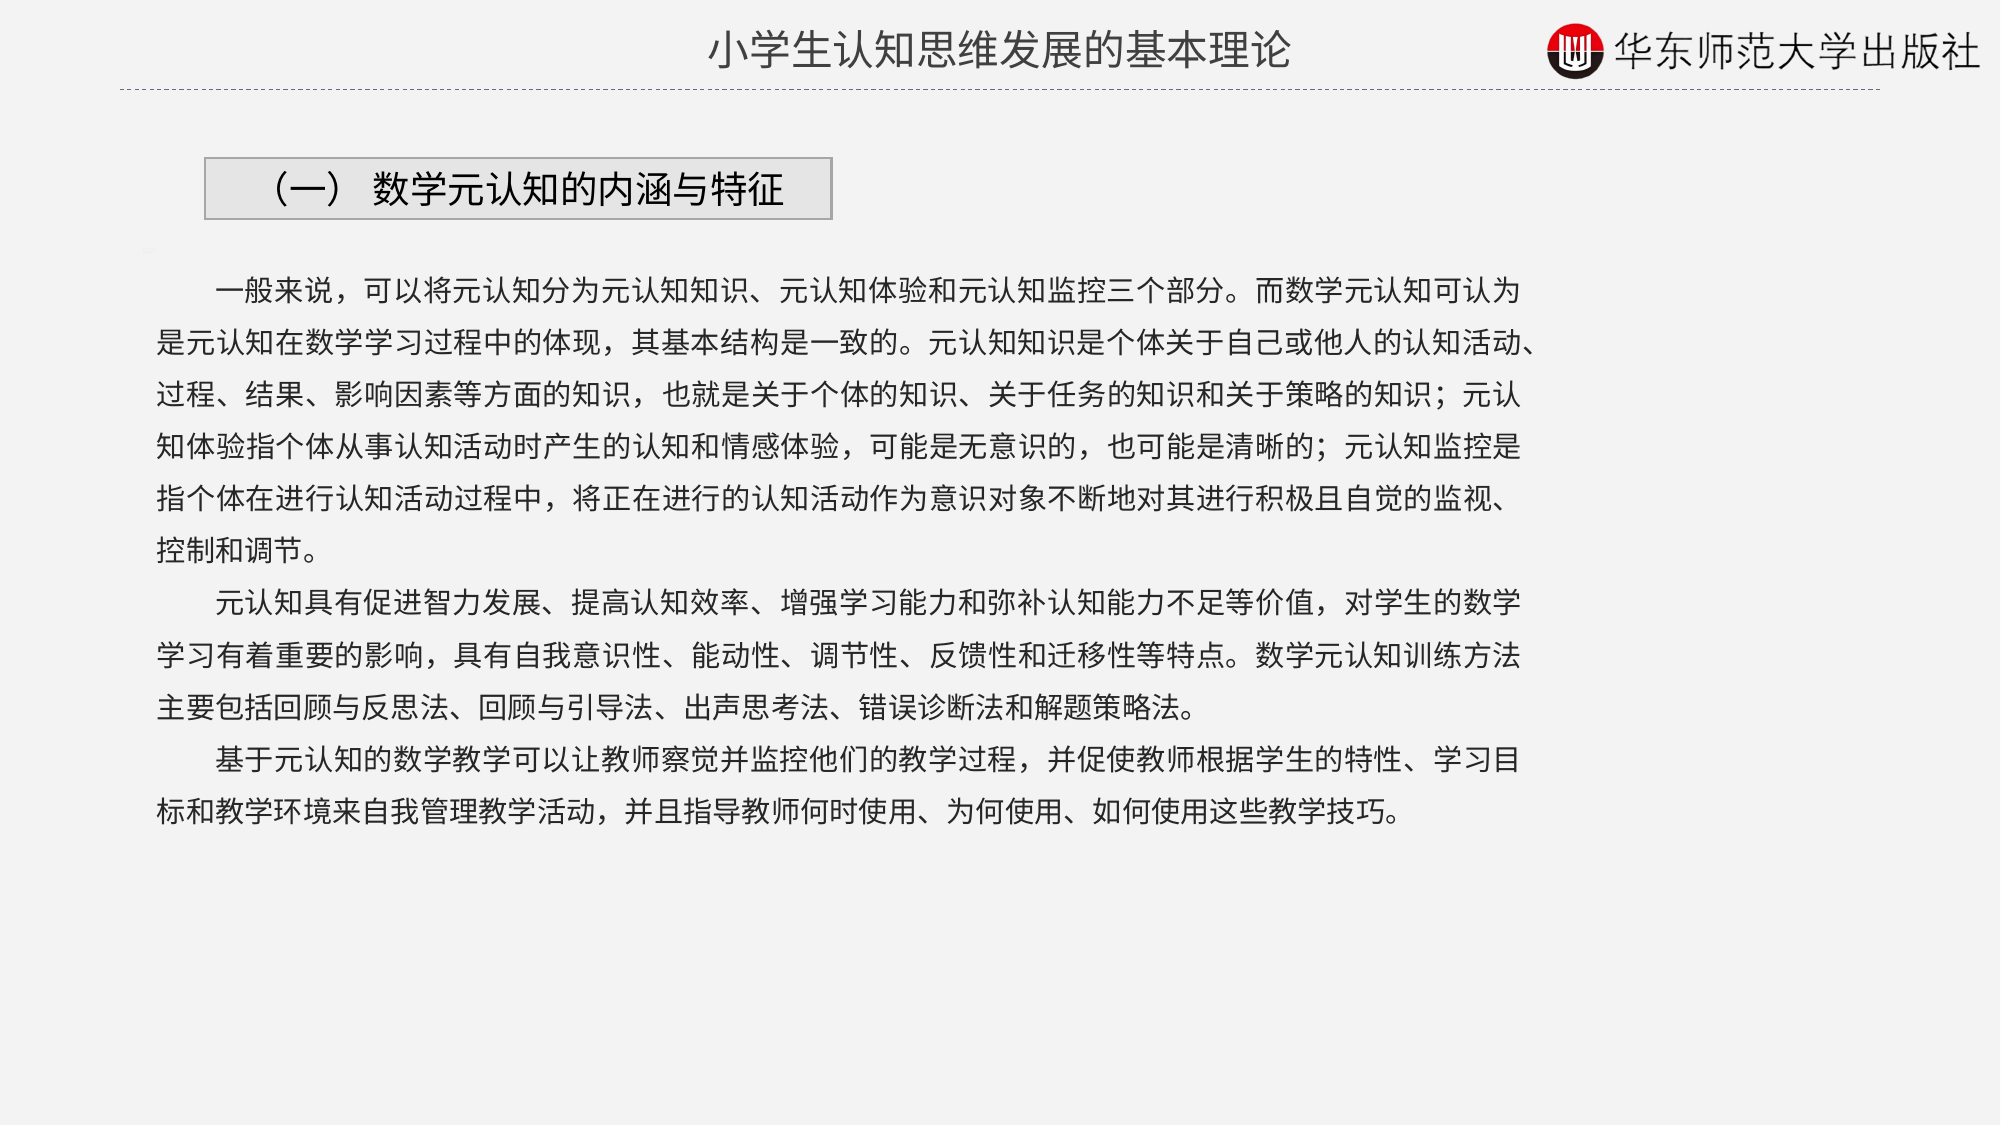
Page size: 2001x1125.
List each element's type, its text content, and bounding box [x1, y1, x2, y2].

text_box （一） 数学元认知的内涵与特征 [204, 157, 833, 220]
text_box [1536, 13, 1989, 83]
text_box 小学生认知思维发展的基本理论 [680, 23, 1320, 74]
text_box 一般来说，可以将元认知分为元认知知识、元认知体验和元认知监控三个部分。而数学元认知可认为是元认知在数学学习过程中的体现，其基本结构是一致的。元认知知识是个体关于自己或他人的认知活动、过程、结果、影响因素等方面的知识，也就是关于个体的知识、关于任务的知识和关于策略的知识；元认知体验指个体从事认知活动时产生的认知和情感体验，可能是无意识的，也可能是清晰的；元认知监控是指个体在进行认知活动过程中，将正在进行的认知活动作为意识对象不断地对其进行积极且自觉的监视、控制和调节。 元认知具有促进智力发展、提高认知效率、增强学习能力和弥补认知能力不足等价值，对学生的数学学习有着重要的影响，具有自我意识性、能动性、调节性、反馈性和迁移性等特点。数学元认知训练方法主要包括回顾与反思法、回顾与引导法、出声思考法、错误诊断法和解题策略法。 基于元认知的数学教学可以让教师察觉并监控他们的教学过程，并促使教师根据学生的特性、学习目标和教学环境来自我管理教学活动，并且指导教师何时使用、为何使用、如何使用这些教学技巧。 [142, 247, 1537, 836]
